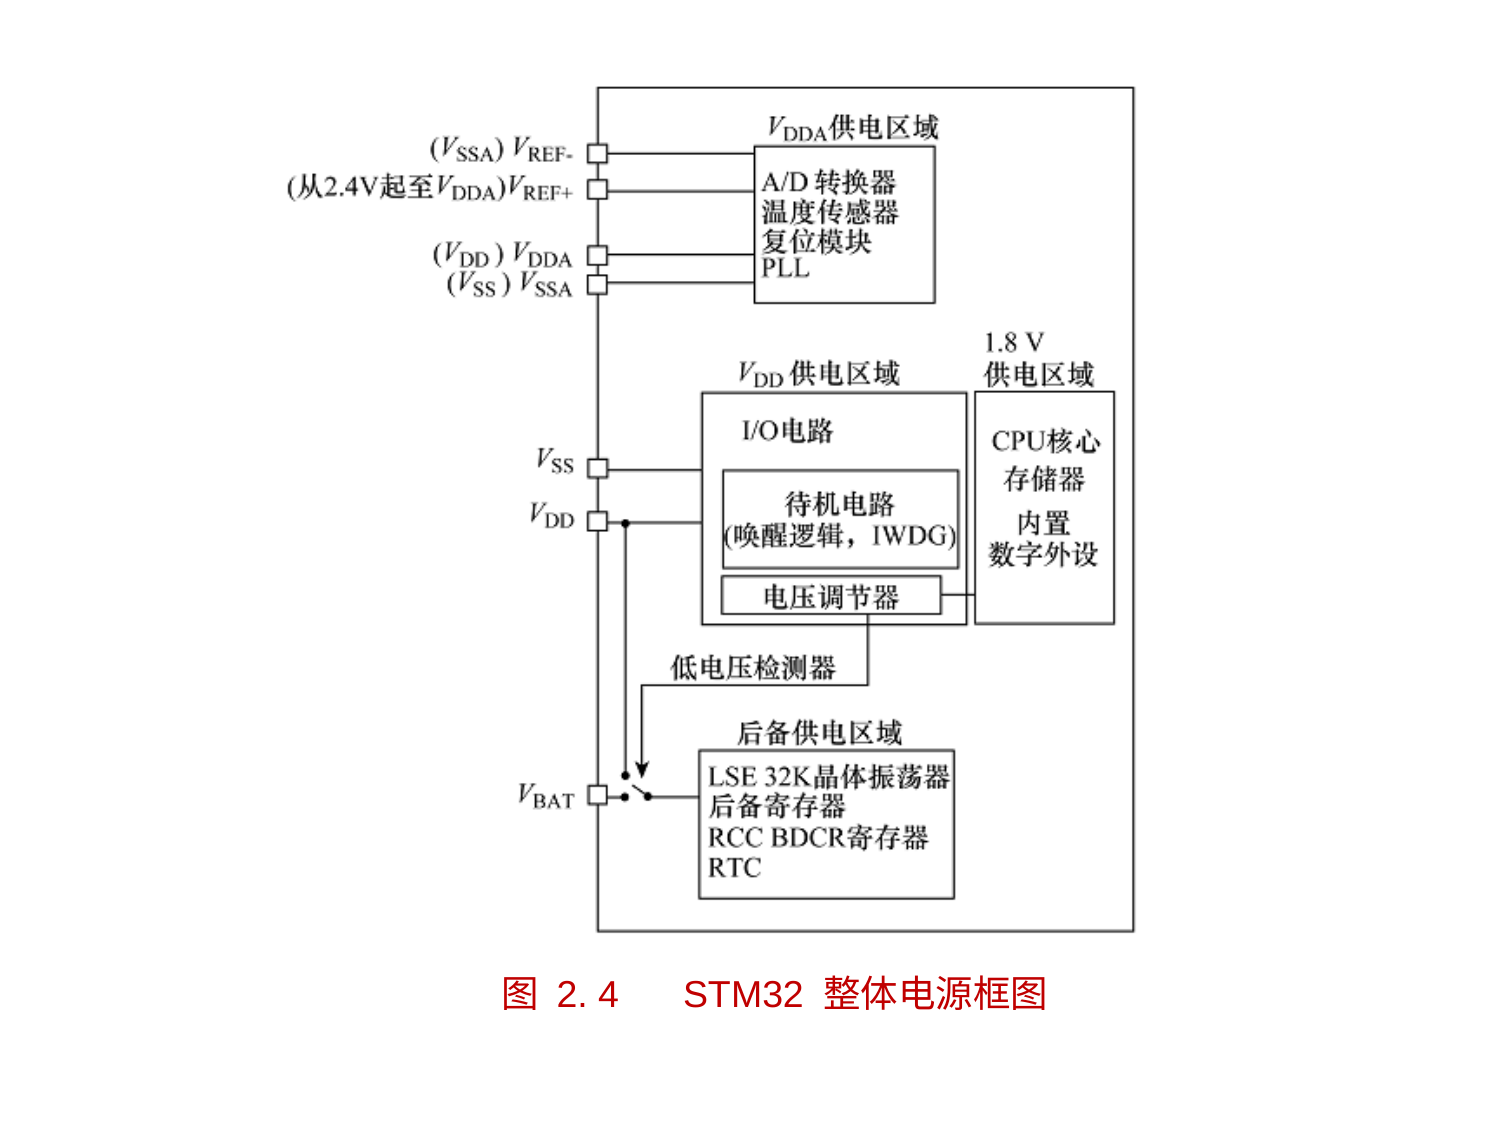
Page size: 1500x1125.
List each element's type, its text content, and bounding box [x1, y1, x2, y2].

text_box 图 2. 4 STM32 整体电源框图 [486, 962, 1064, 1023]
picture [212, 82, 1256, 947]
